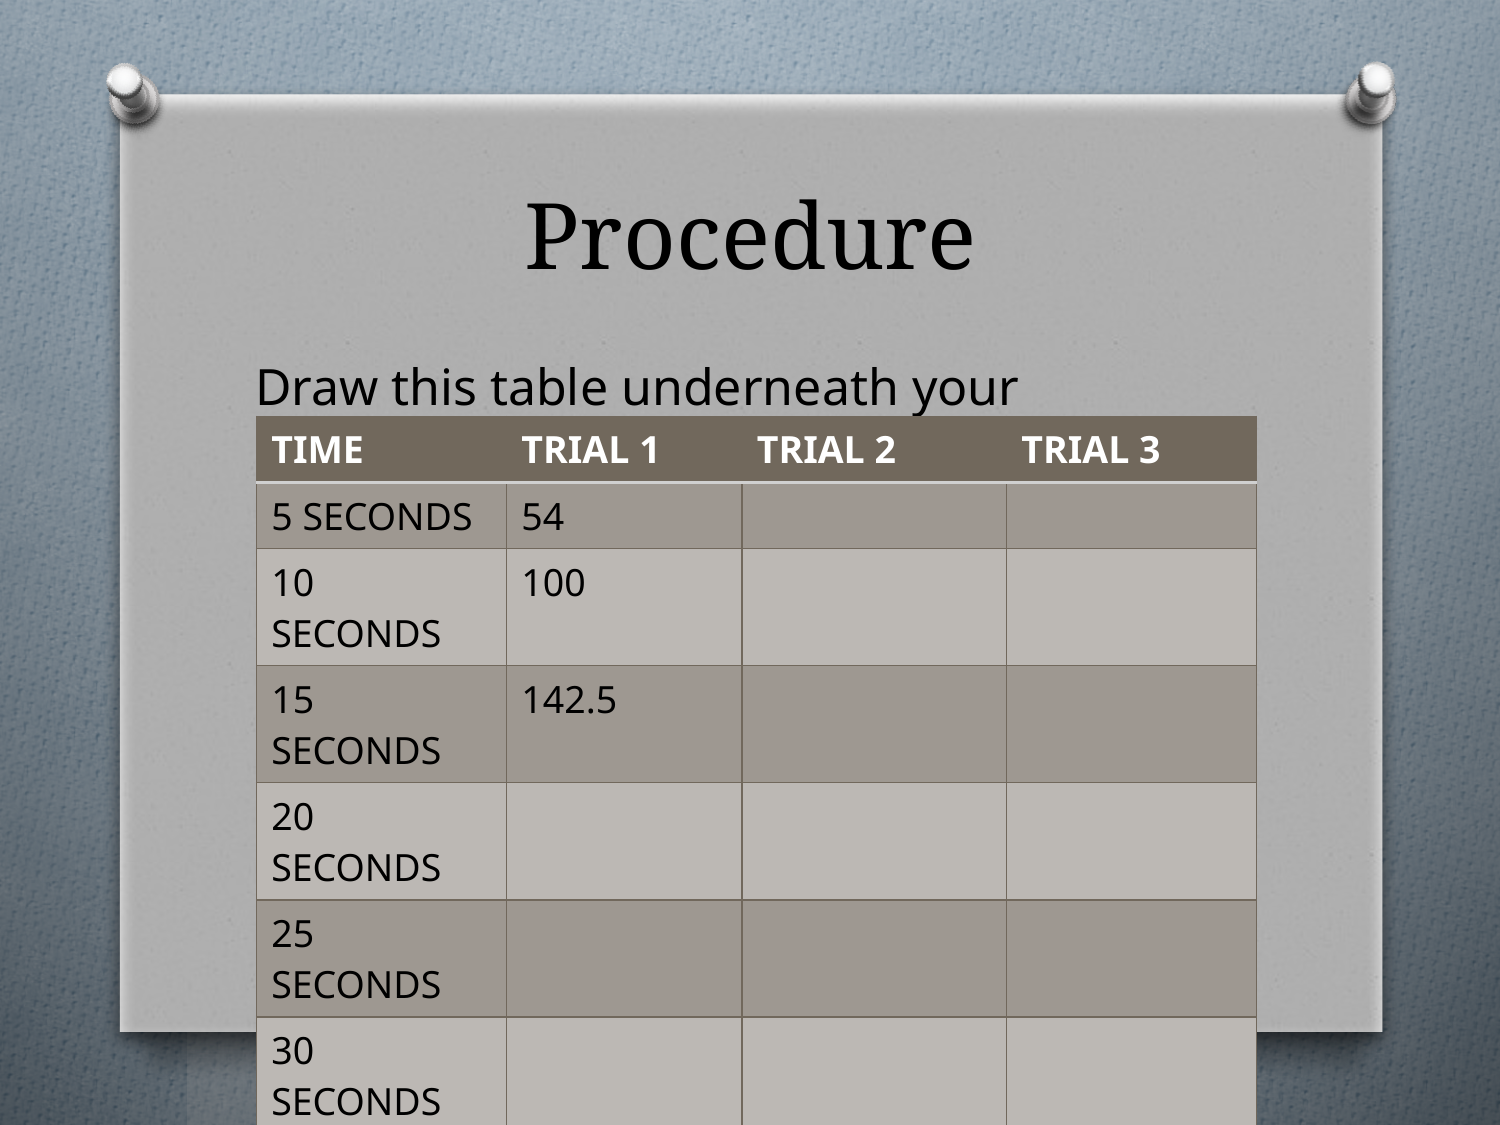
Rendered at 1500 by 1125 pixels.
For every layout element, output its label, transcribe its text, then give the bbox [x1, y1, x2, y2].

table_cell [1007, 549, 1256, 665]
table_cell [743, 666, 1006, 782]
table_cell [1007, 484, 1256, 548]
table_header TRIAL 2 [743, 417, 1006, 481]
table_cell [743, 783, 1006, 899]
table_cell 20 SECONDS [257, 783, 506, 899]
table_cell 142.5 [507, 666, 741, 782]
table_cell 5 SECONDS [257, 484, 506, 548]
table_cell [743, 549, 1006, 665]
title Procedure [179, 134, 1323, 332]
table_cell 15 SECONDS [257, 666, 506, 782]
table_header TIME [257, 417, 506, 481]
table_cell [507, 1018, 741, 1125]
table_cell [743, 1018, 1006, 1125]
picture [1317, 35, 1439, 156]
table_cell [1007, 1018, 1256, 1125]
table_cell [743, 484, 1006, 548]
picture [75, 29, 198, 153]
table_cell 54 [507, 484, 741, 548]
table_cell [1007, 666, 1256, 782]
table_cell [743, 901, 1006, 1016]
table_cell [1007, 901, 1256, 1016]
table_cell 30 SECONDS [257, 1018, 506, 1125]
table_cell [507, 901, 741, 1016]
table_header TRIAL 1 [507, 417, 741, 481]
table_cell [507, 783, 741, 899]
list Draw this table underneath your materials list. [240, 347, 1257, 939]
table_cell [1007, 783, 1256, 899]
table_cell 100 [507, 549, 741, 665]
table_cell 25 SECONDS [257, 901, 506, 1016]
table_header TRIAL 3 [1007, 417, 1256, 481]
table_cell 10 SECONDS [257, 549, 506, 665]
